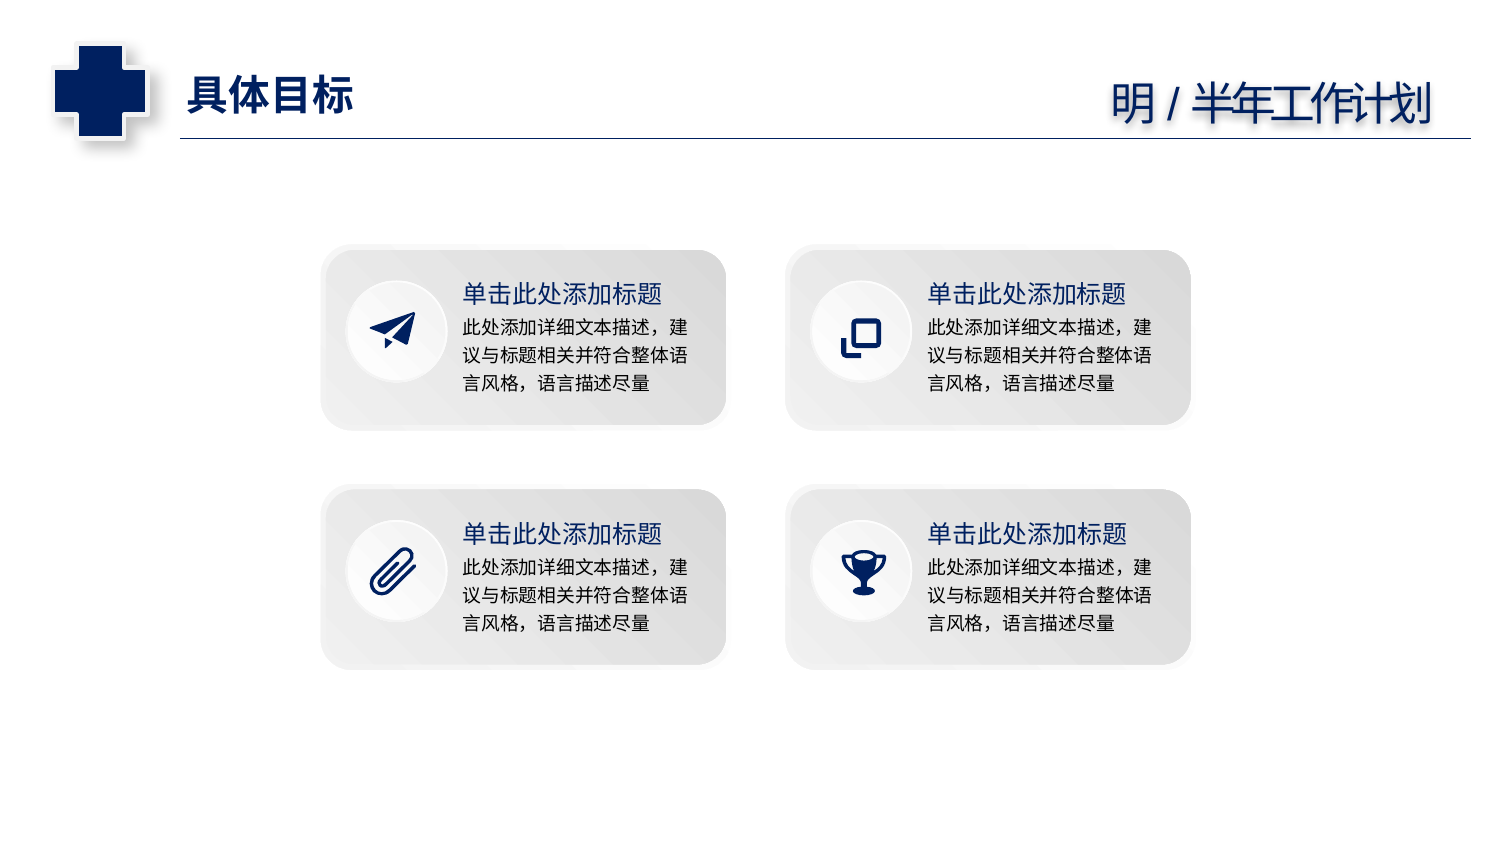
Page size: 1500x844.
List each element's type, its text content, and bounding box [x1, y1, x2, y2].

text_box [462, 519, 702, 652]
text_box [810, 519, 913, 623]
text_box 具体目标 [171, 60, 369, 126]
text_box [345, 519, 448, 623]
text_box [345, 280, 448, 383]
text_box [320, 483, 732, 671]
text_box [462, 280, 702, 412]
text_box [926, 280, 1167, 412]
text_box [785, 483, 1197, 671]
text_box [785, 244, 1196, 431]
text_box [320, 244, 732, 431]
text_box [809, 280, 913, 383]
text_box 明/半年工作计划 [1095, 67, 1449, 138]
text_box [927, 519, 1167, 652]
